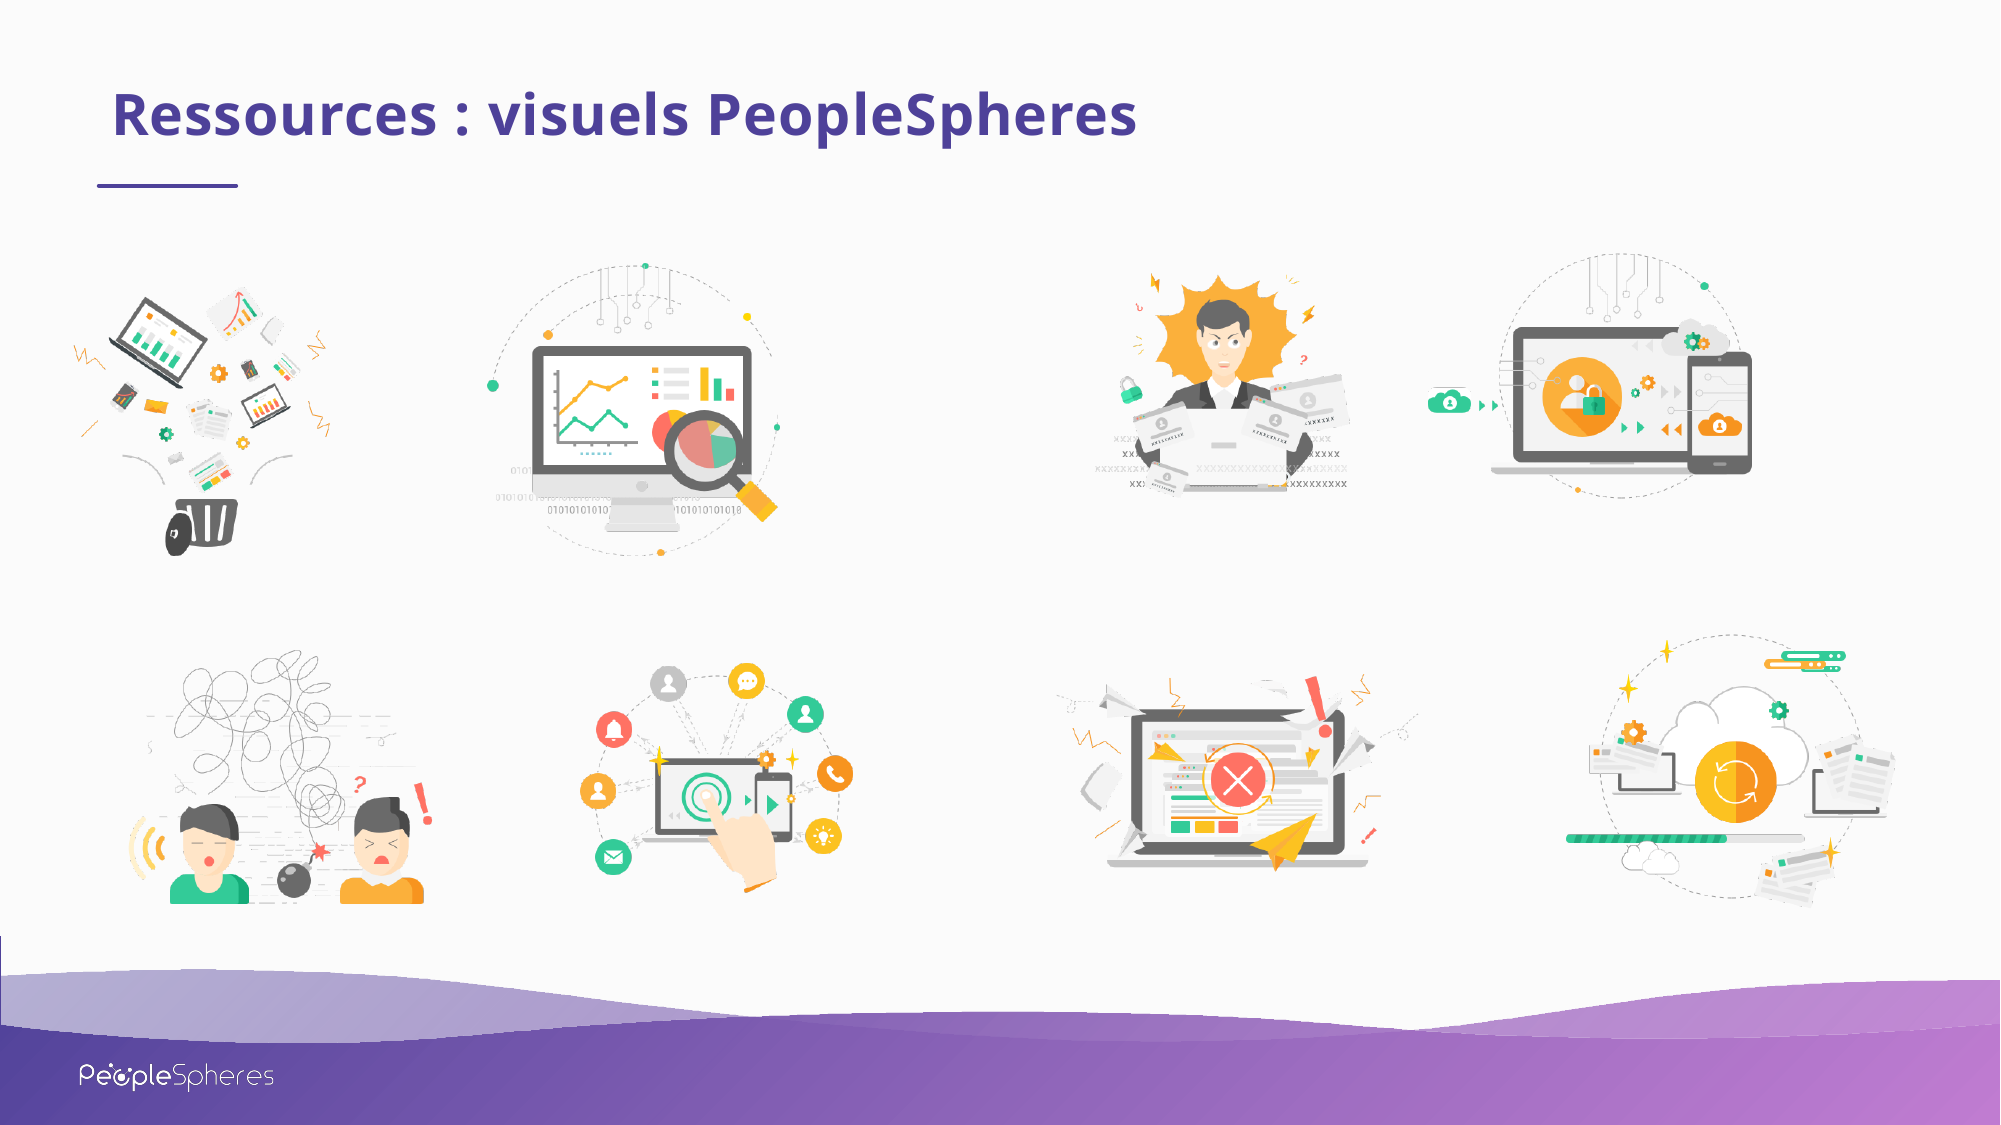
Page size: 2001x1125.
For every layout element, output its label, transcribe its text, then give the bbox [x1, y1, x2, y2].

picture [999, 183, 1938, 972]
list Ressources : visuels PeopleSpheres [96, 71, 1595, 157]
picture [0, 213, 932, 957]
picture [79, 1063, 274, 1093]
